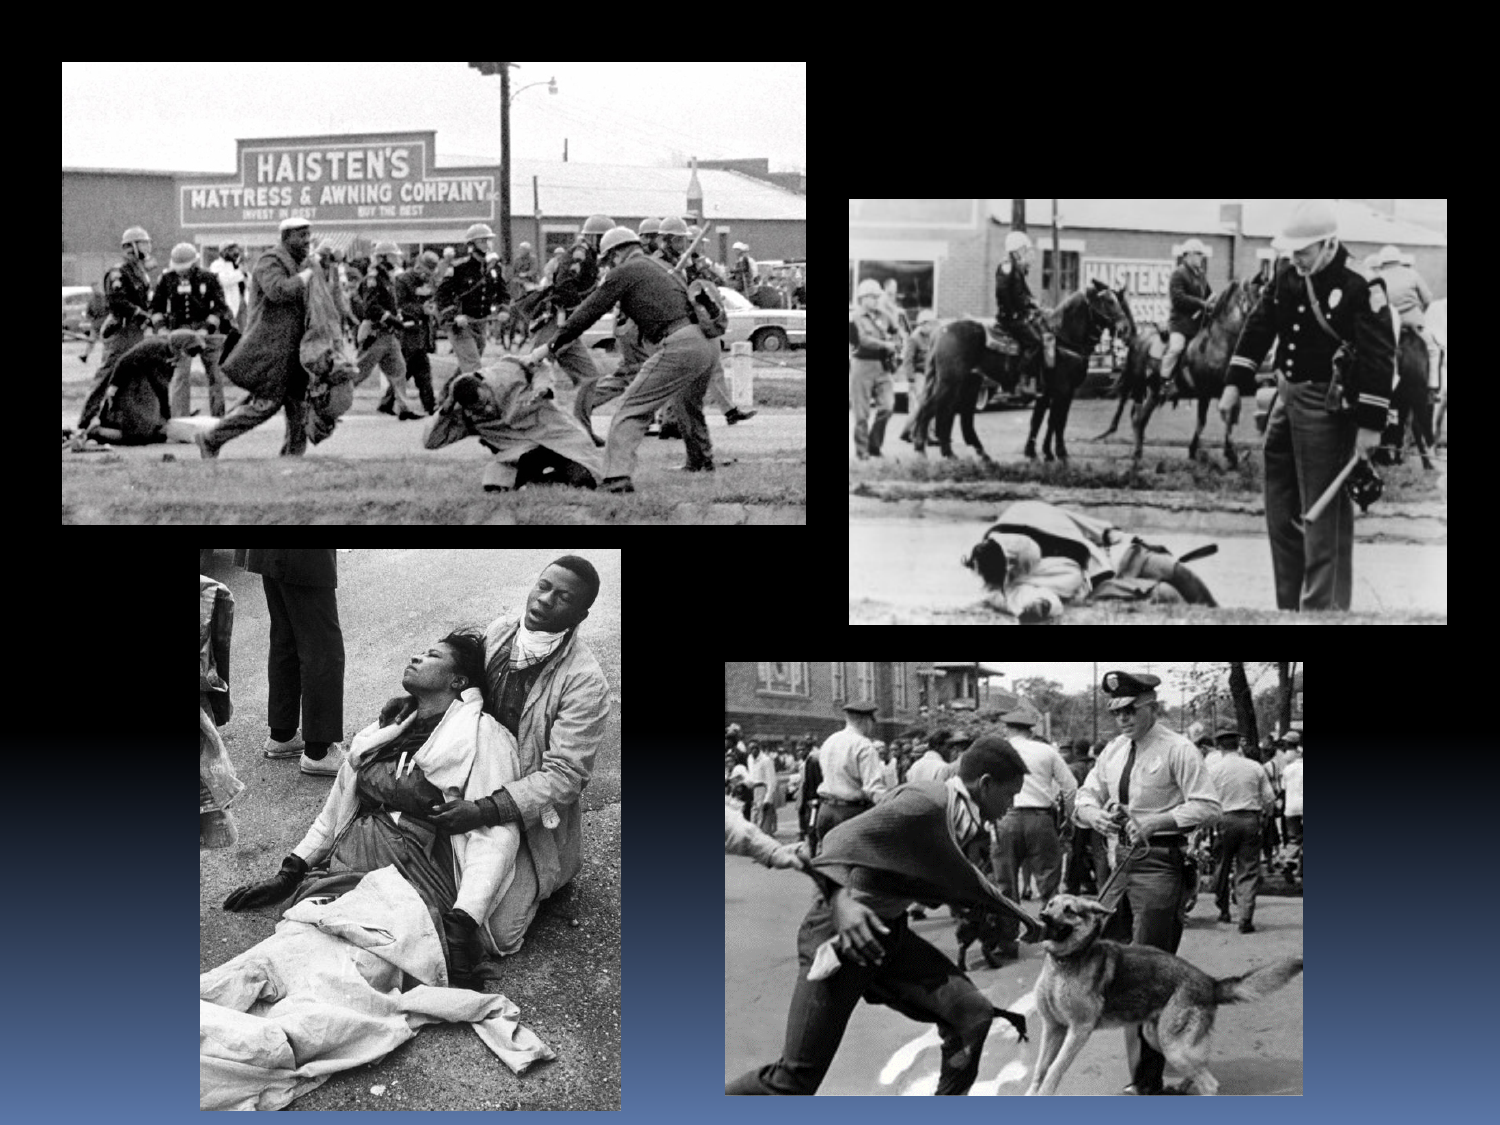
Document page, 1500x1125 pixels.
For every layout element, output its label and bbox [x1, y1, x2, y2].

picture [849, 199, 1448, 626]
picture [724, 662, 1303, 1096]
picture [62, 61, 807, 526]
picture [199, 549, 621, 1111]
